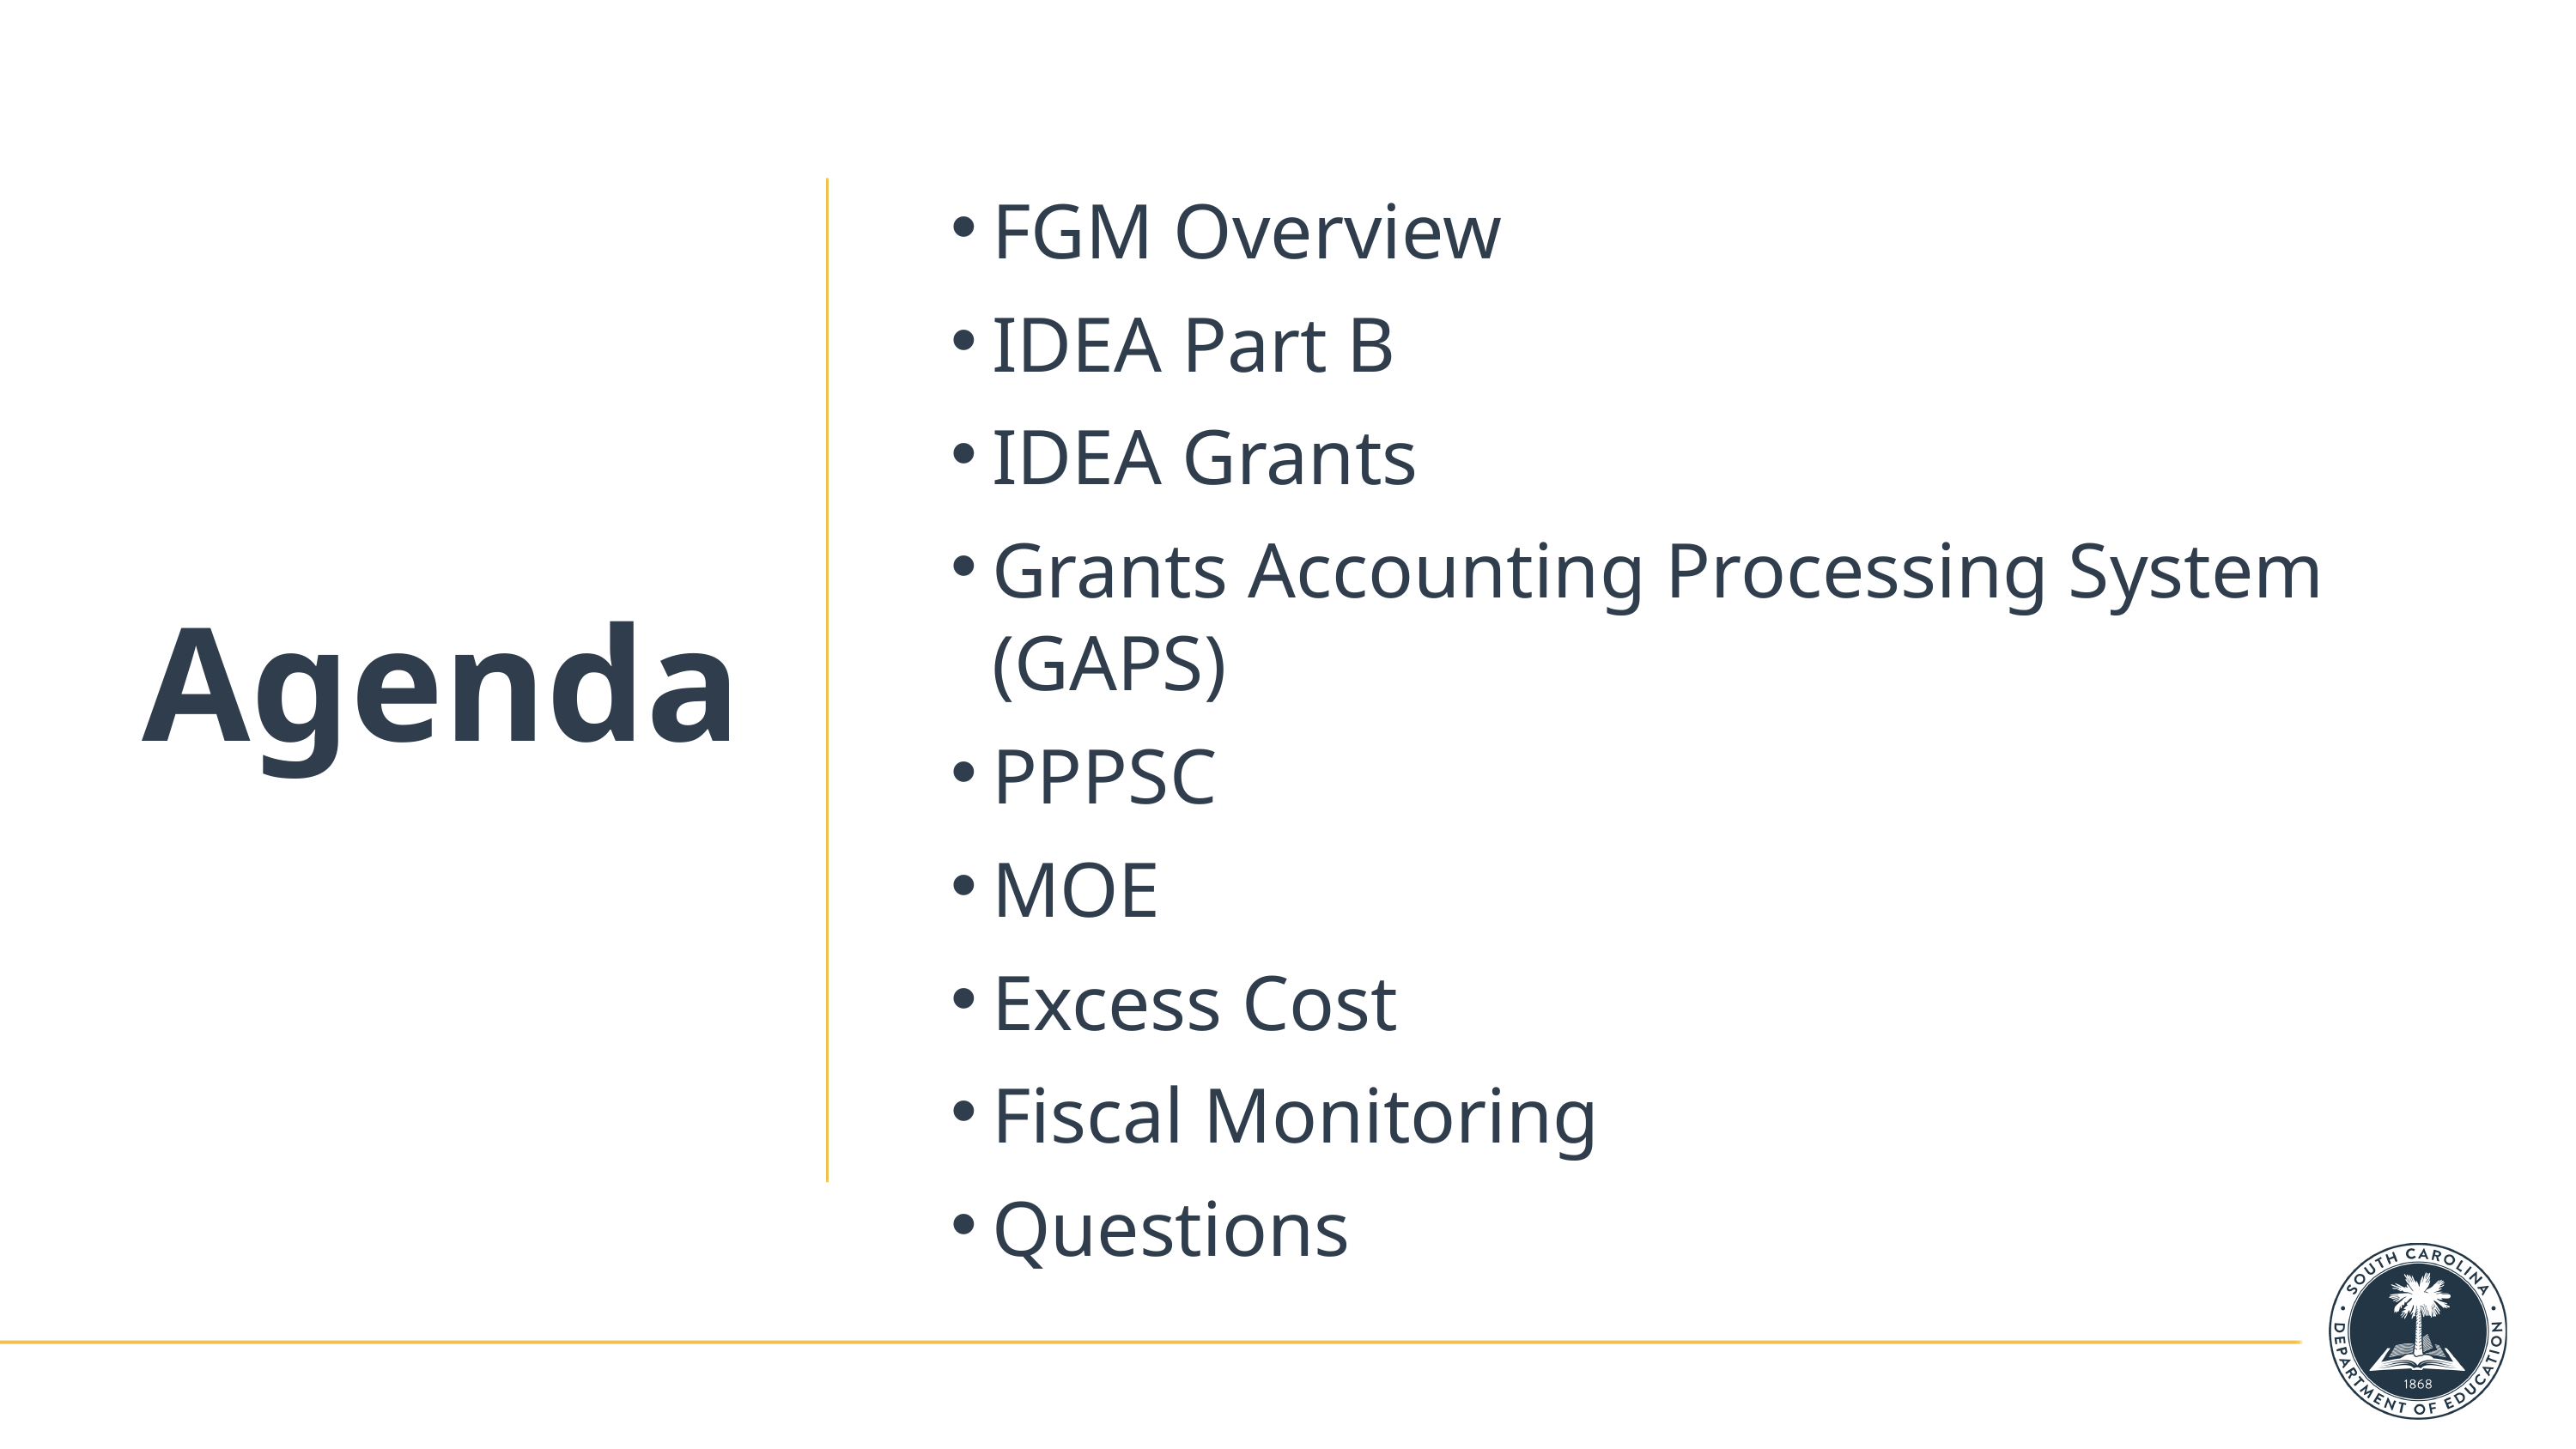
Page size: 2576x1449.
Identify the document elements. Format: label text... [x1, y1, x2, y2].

title Agenda [129, 178, 785, 1183]
list FGM Overview IDEA Part B IDEA Grants Grants Accounting Processing System (GAPS) PPPSC MOE Excess Cost Fiscal Monitoring Questions [938, 178, 2443, 1292]
picture [2329, 1243, 2507, 1420]
